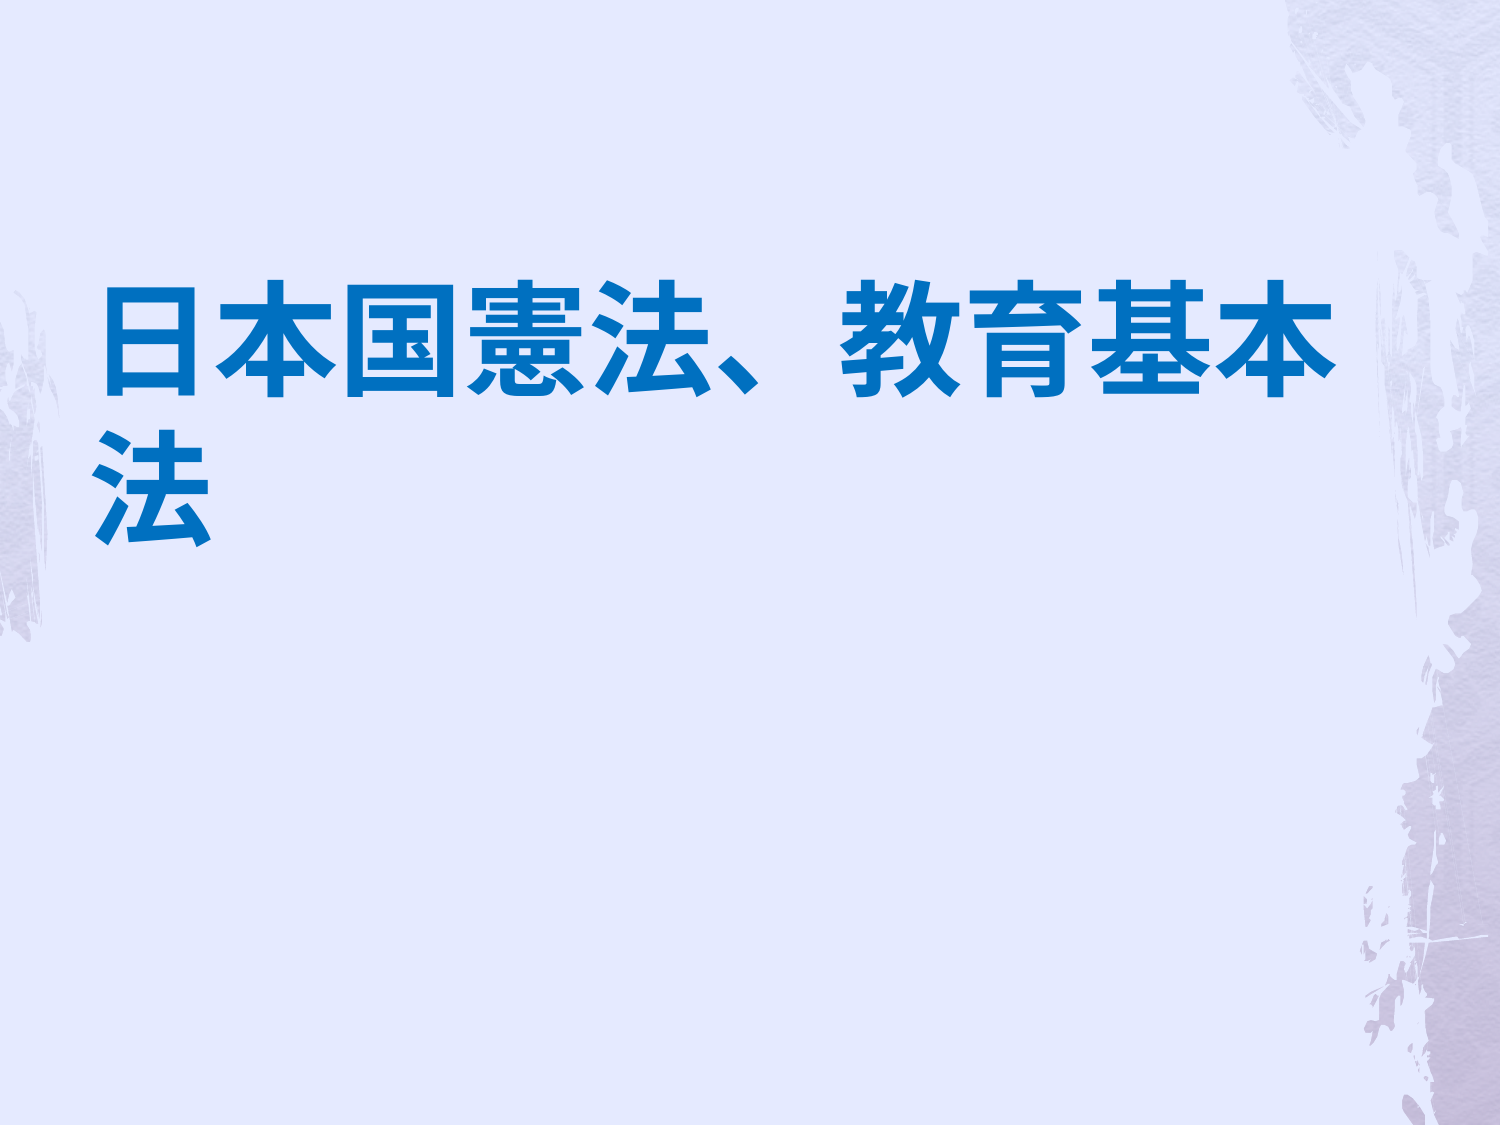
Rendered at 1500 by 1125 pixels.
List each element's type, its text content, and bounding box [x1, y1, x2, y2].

text_box 日本国憲法、教育基本法 [88, 457, 1439, 562]
